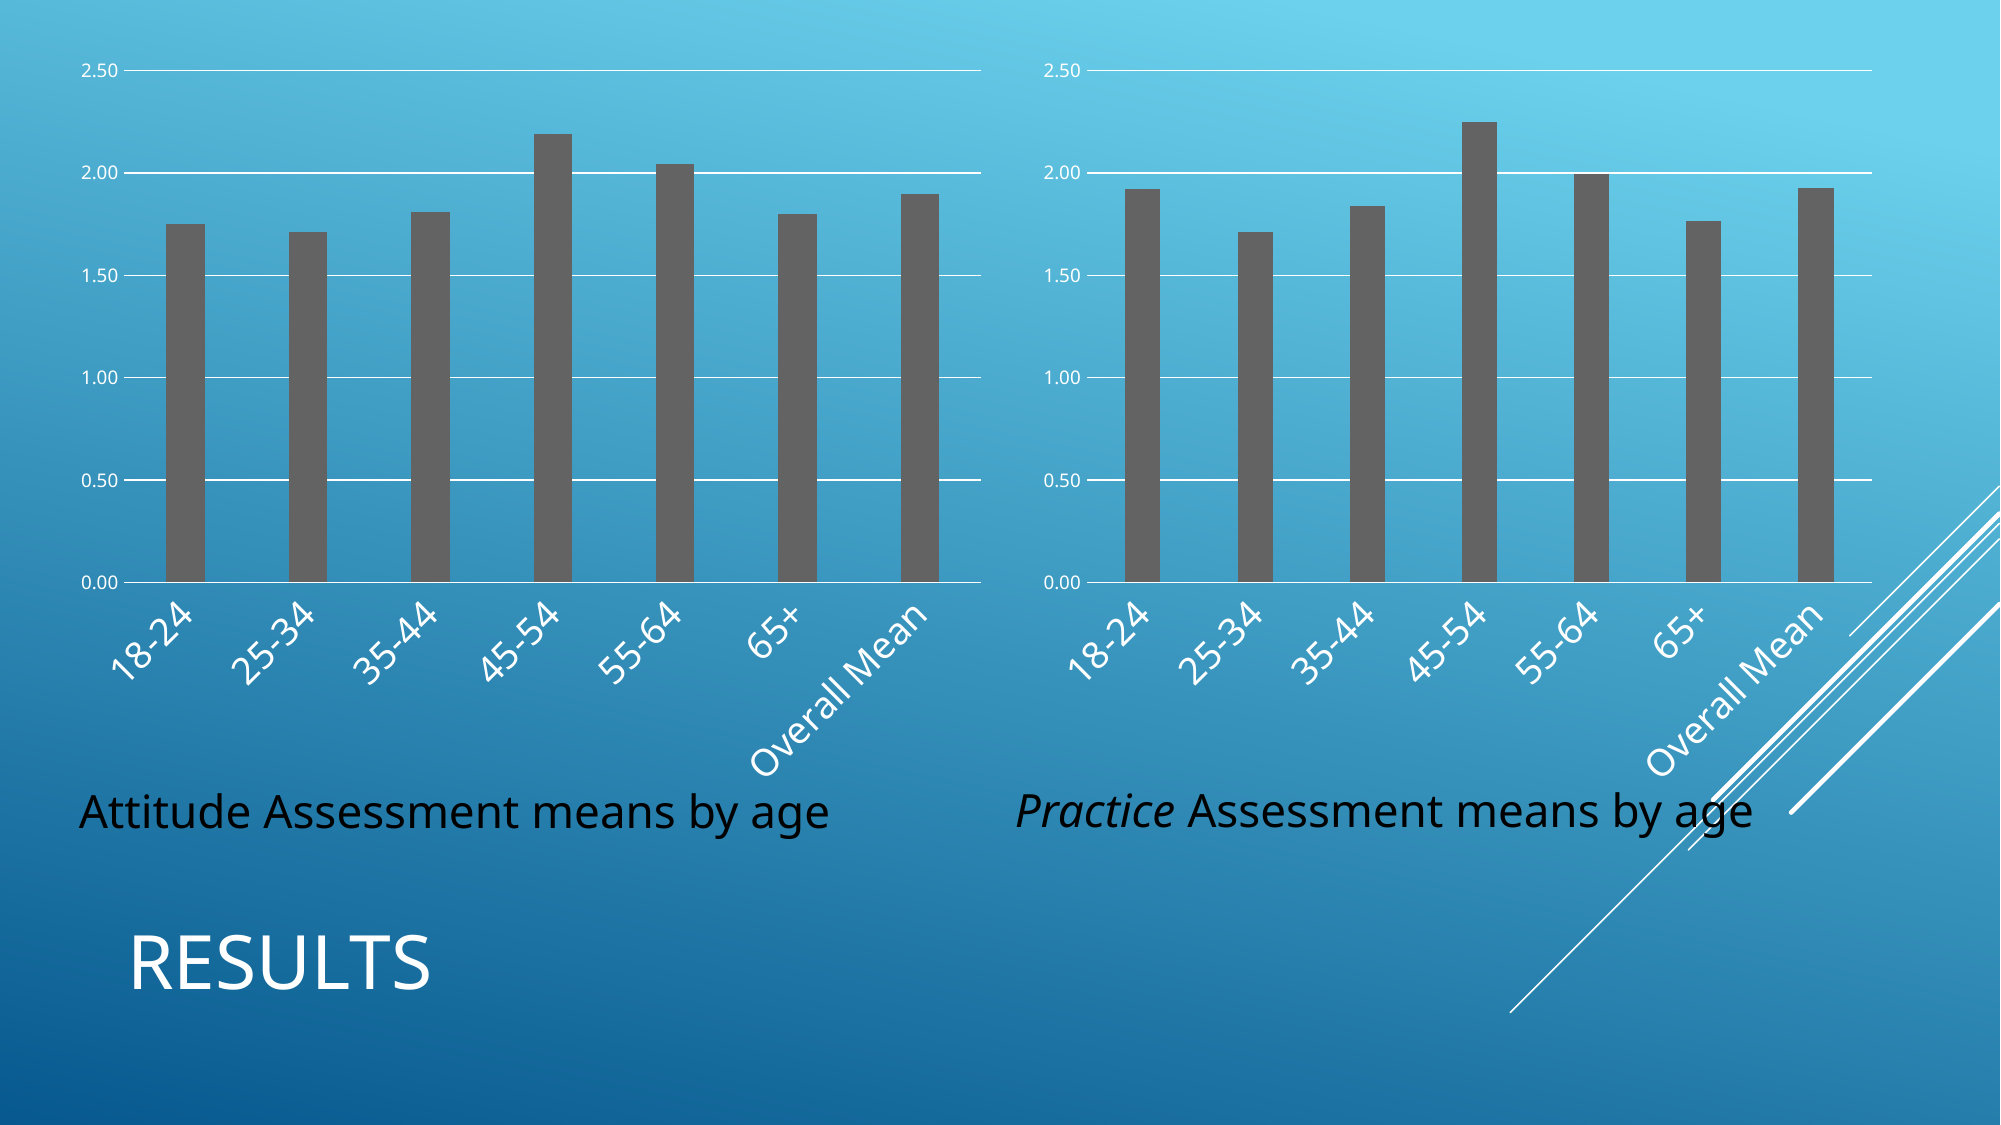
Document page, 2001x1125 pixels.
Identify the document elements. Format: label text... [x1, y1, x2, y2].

text_box Practice Assessment means by age [999, 774, 1938, 890]
chart [1025, 41, 1890, 807]
chart [61, 41, 1001, 807]
title Results [112, 890, 1513, 1083]
text_box Attitude Assessment means by age [63, 807, 999, 890]
